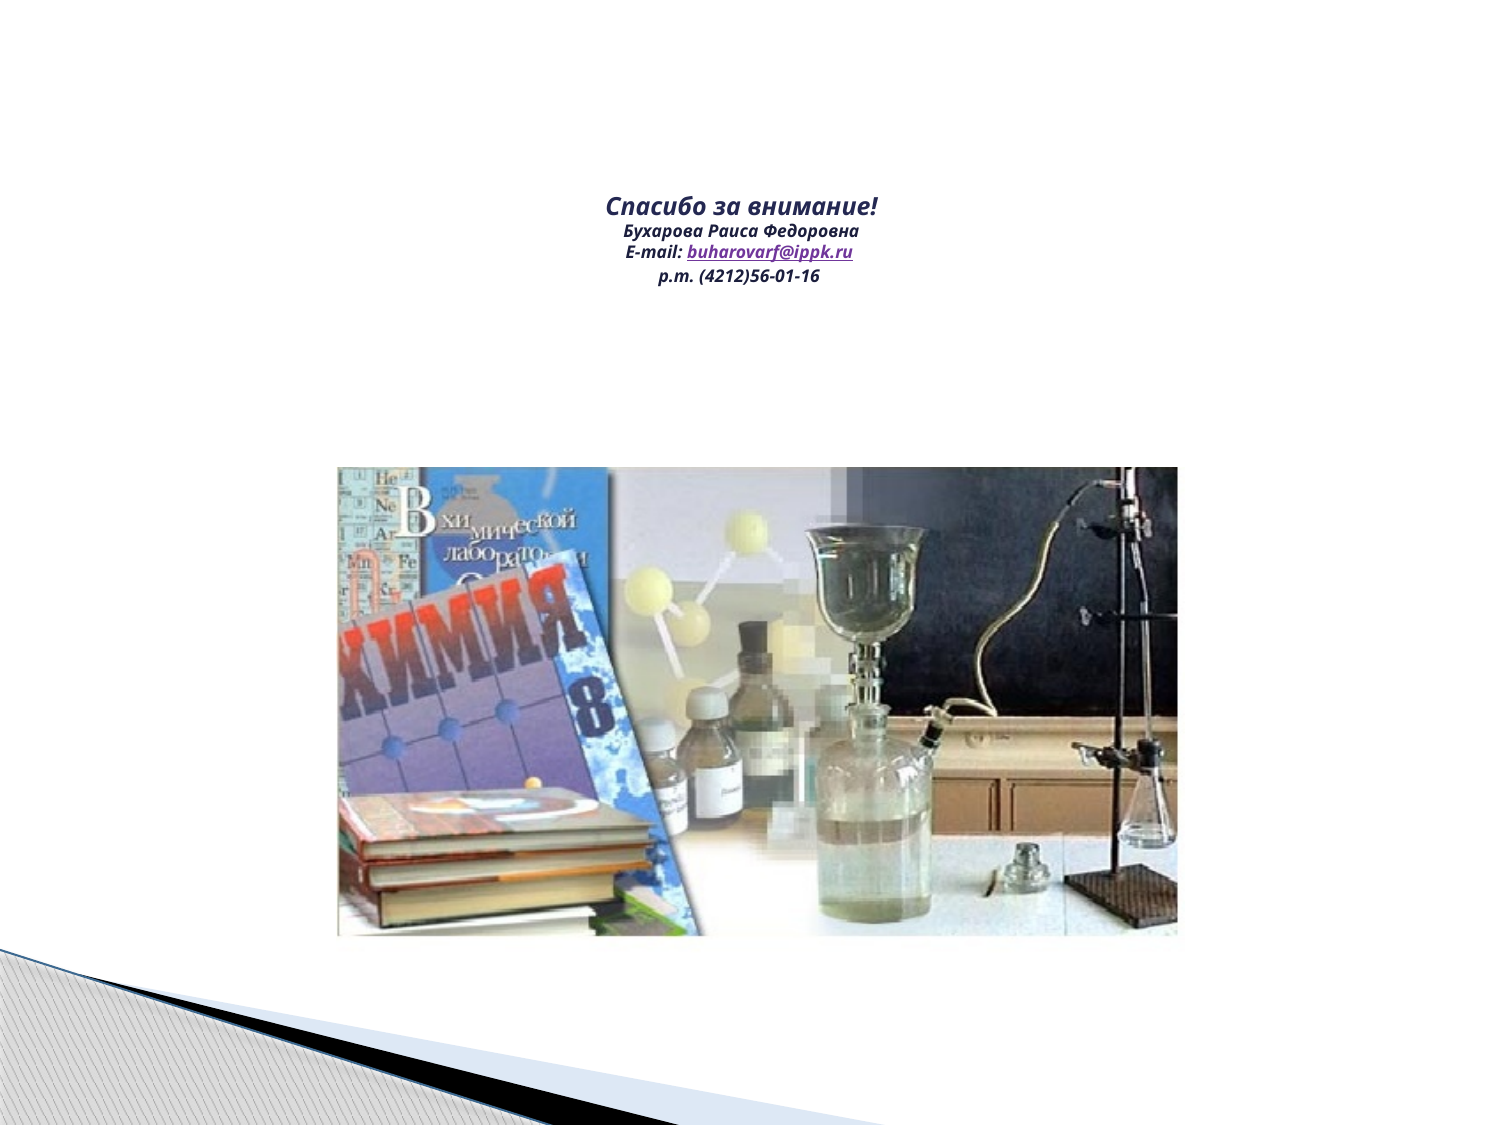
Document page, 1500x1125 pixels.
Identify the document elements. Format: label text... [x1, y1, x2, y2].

picture [336, 467, 1186, 1012]
title Спасибо за внимание! Бухарова Раиса Федоровна E-mail: buharovarf@ippk.ru р.т. (4212)56-01-16 [58, 54, 1425, 339]
